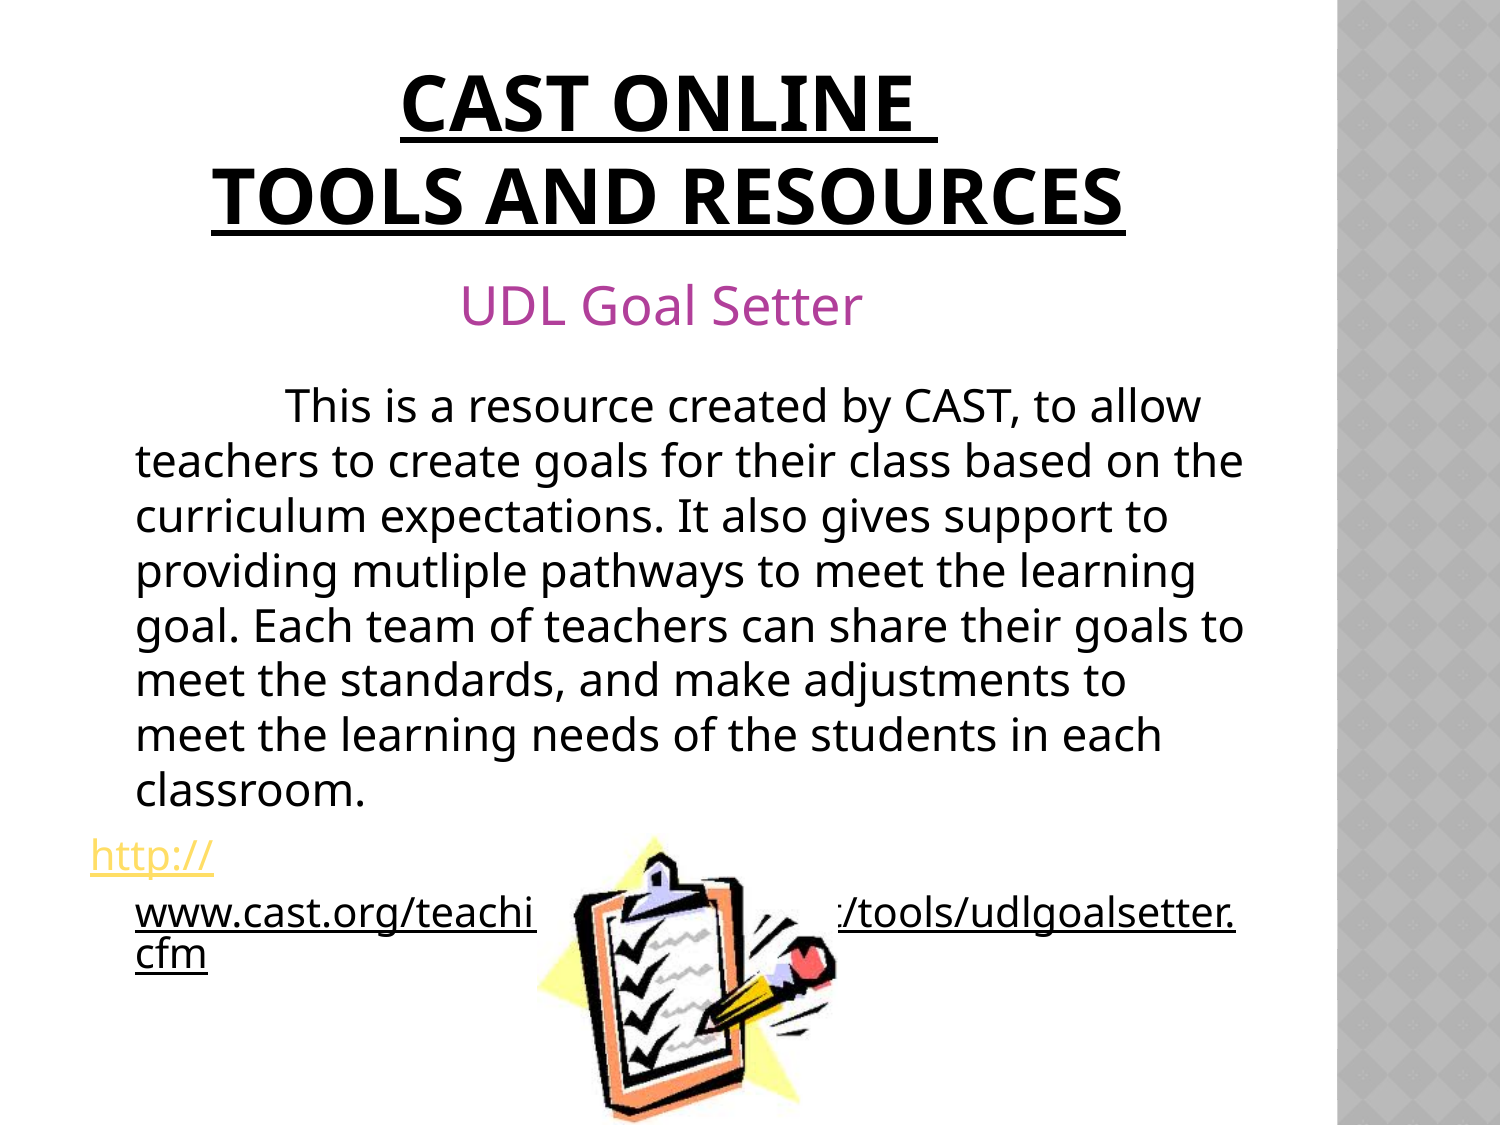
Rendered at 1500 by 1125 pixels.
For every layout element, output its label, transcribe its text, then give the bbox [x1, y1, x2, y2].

list UDL Goal Setter This is a resource created by CAST, to allow teachers to create goals for their class based on the curriculum expectations. It also gives support to providing mutliple pathways to meet the learning goal. Each team of teachers can share their goals to meet the standards, and make adjustments to meet the learning needs of the students in each classroom. http://www.cast.org/teachingeverystudent/tools/udlgoalsetter.cfm [75, 264, 1263, 1059]
title Cast online tools and resources [75, 52, 1263, 240]
picture [537, 832, 838, 1125]
